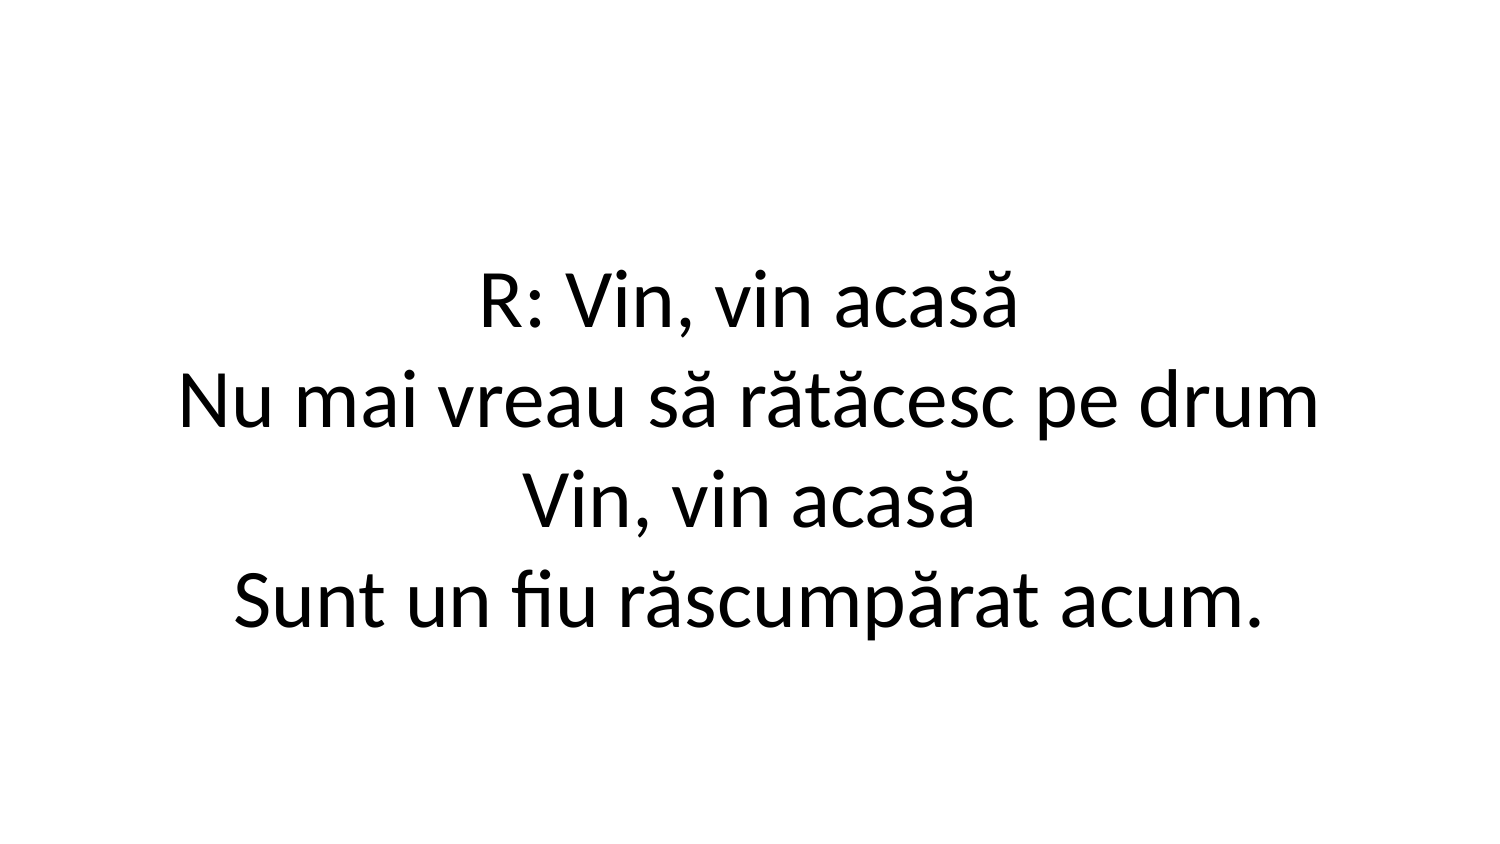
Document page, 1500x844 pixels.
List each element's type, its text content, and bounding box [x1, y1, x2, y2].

text_box R: Vin, vin acasă Nu mai vreau să rătăcesc pe drum Vin, vin acasă Sunt un fiu răscumpărat acum. [162, 192, 1338, 652]
